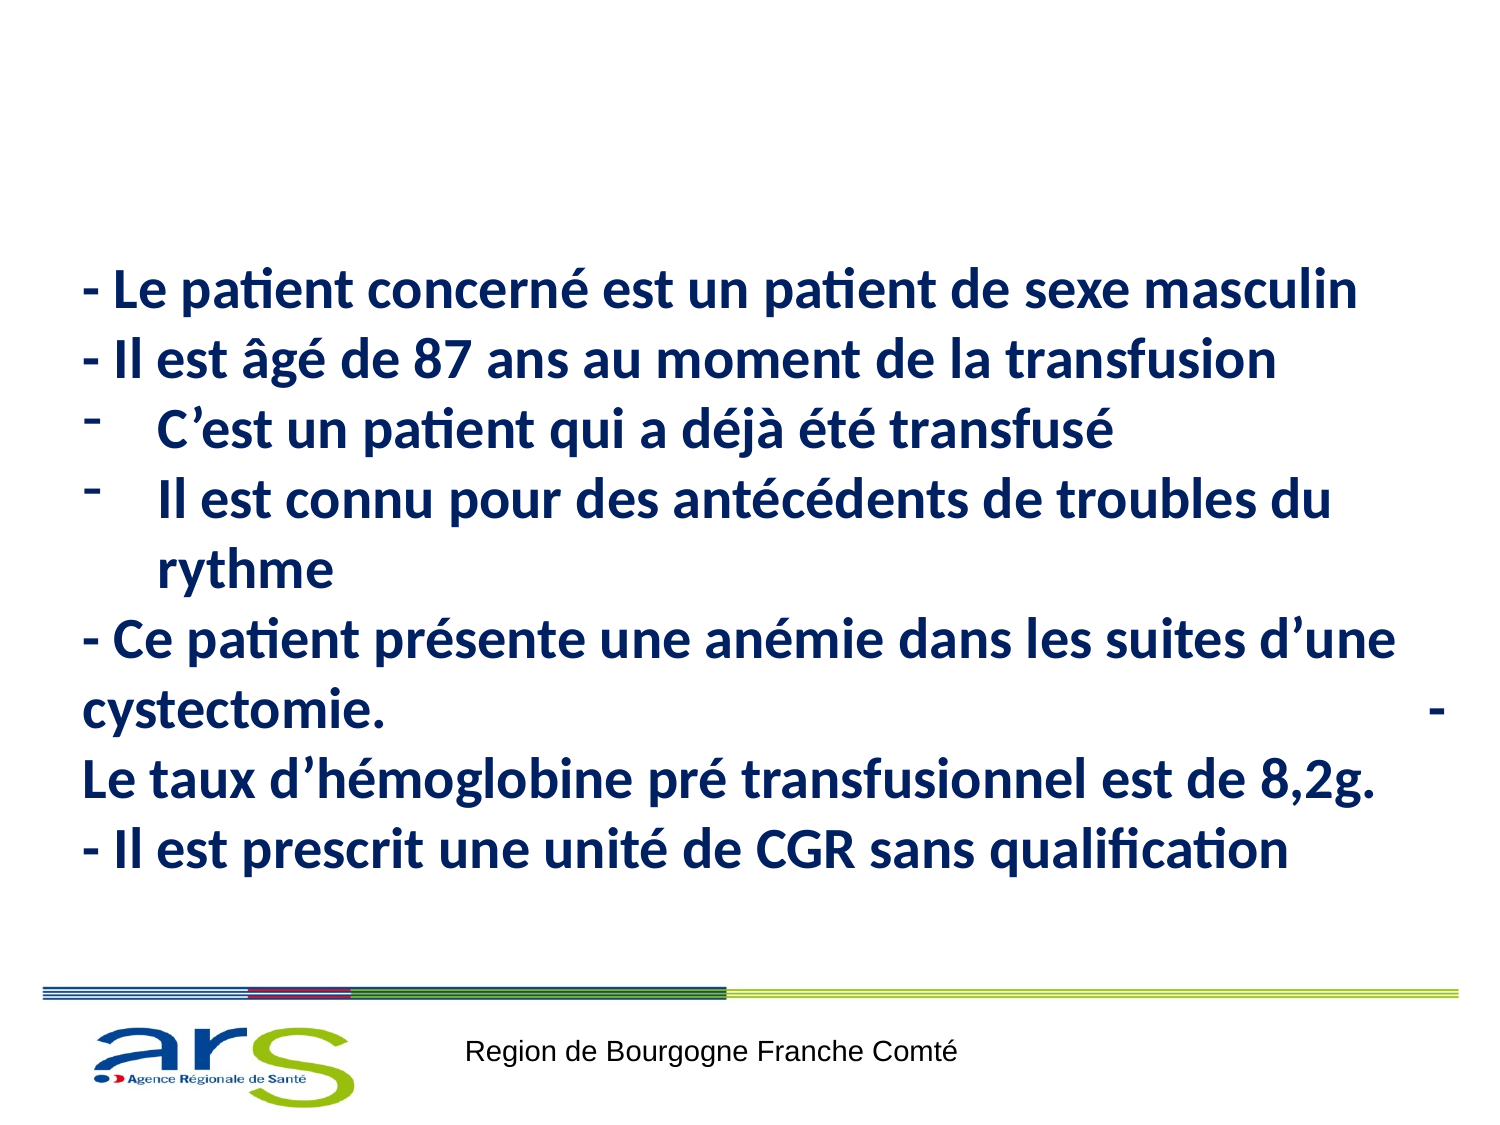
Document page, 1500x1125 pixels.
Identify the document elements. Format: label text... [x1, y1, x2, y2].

text_box - Le patient concerné est un patient de sexe masculin - Il est âgé de 87 ans au moment de la transfusion C’est un patient qui a déjà été transfusé Il est connu pour des antécédents de troubles du rythme - Ce patient présente une anémie dans les suites d’une cystectomie. - Le taux d’hémoglobine pré transfusionnel est de 8,2g. - Il est prescrit une unité de CGR sans qualification [67, 172, 1462, 888]
picture [41, 958, 1459, 1125]
